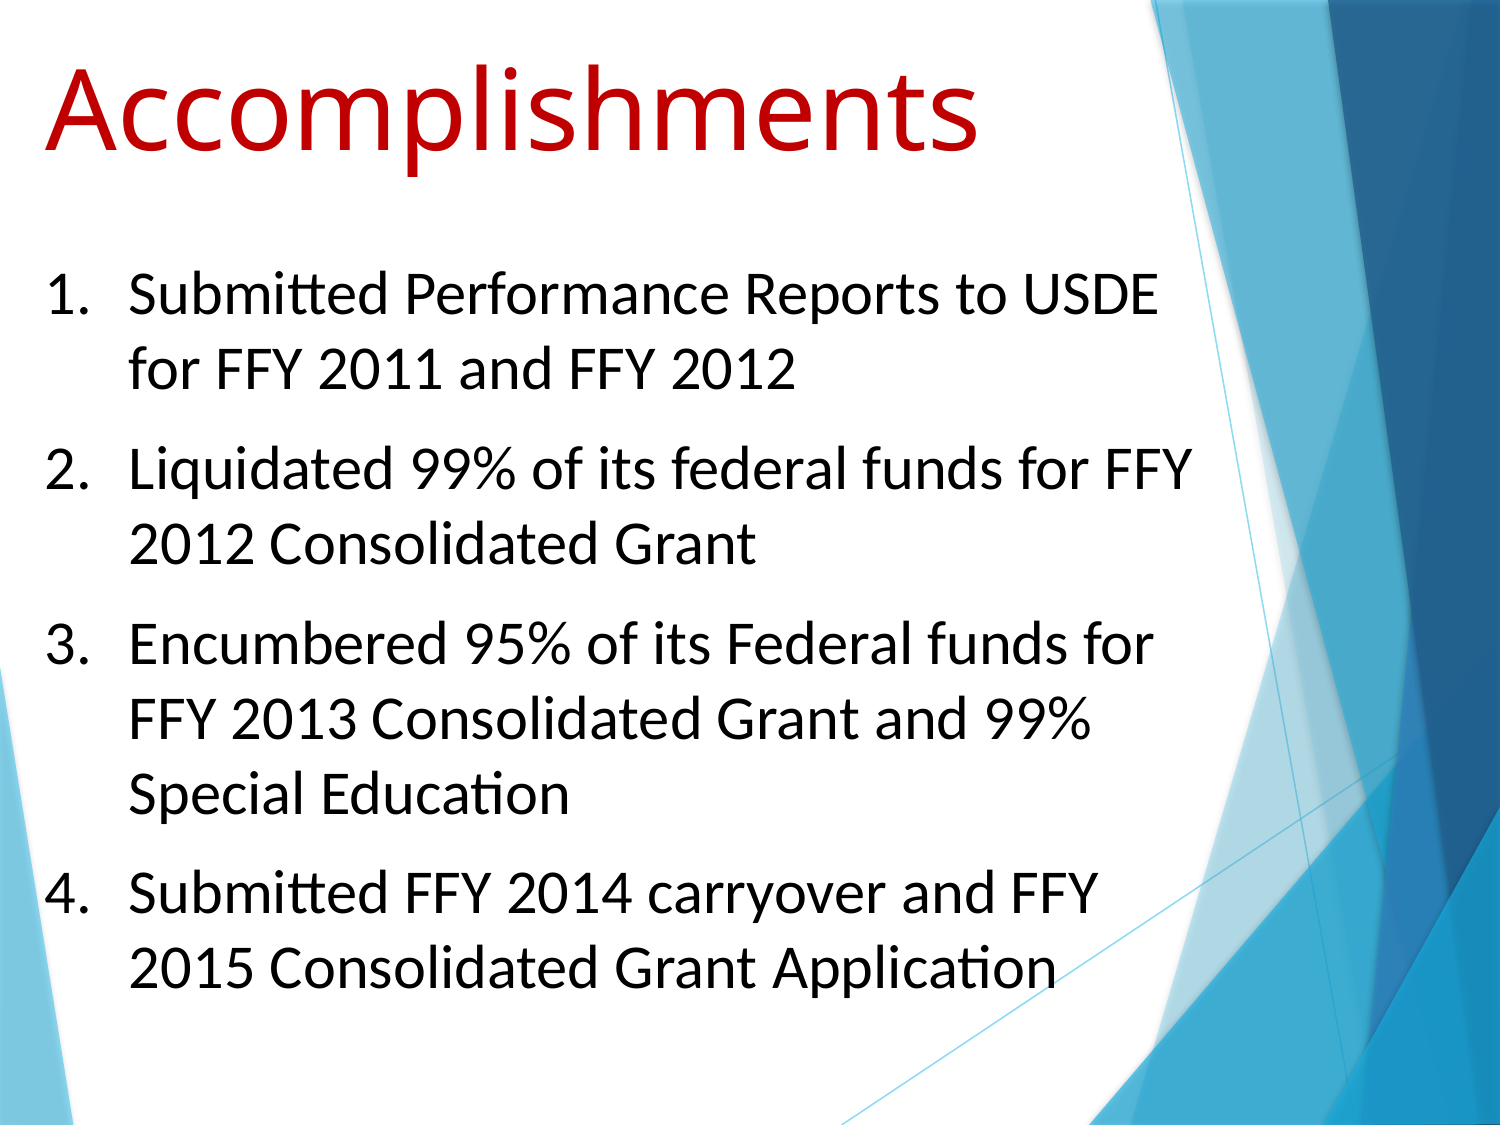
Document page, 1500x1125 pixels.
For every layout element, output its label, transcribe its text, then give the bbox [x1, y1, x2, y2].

title Accomplishments [29, 30, 1072, 247]
text_box Submitted Performance Reports to USDE for FFY 2011 and FFY 2012 Liquidated 99% of its federal funds for FFY 2012 Consolidated Grant Encumbered 95% of its Federal funds for FFY 2013 Consolidated Grant and 99% Special Education Submitted FFY 2014 carryover and FFY 2015 Consolidated Grant Application [29, 244, 1230, 1125]
